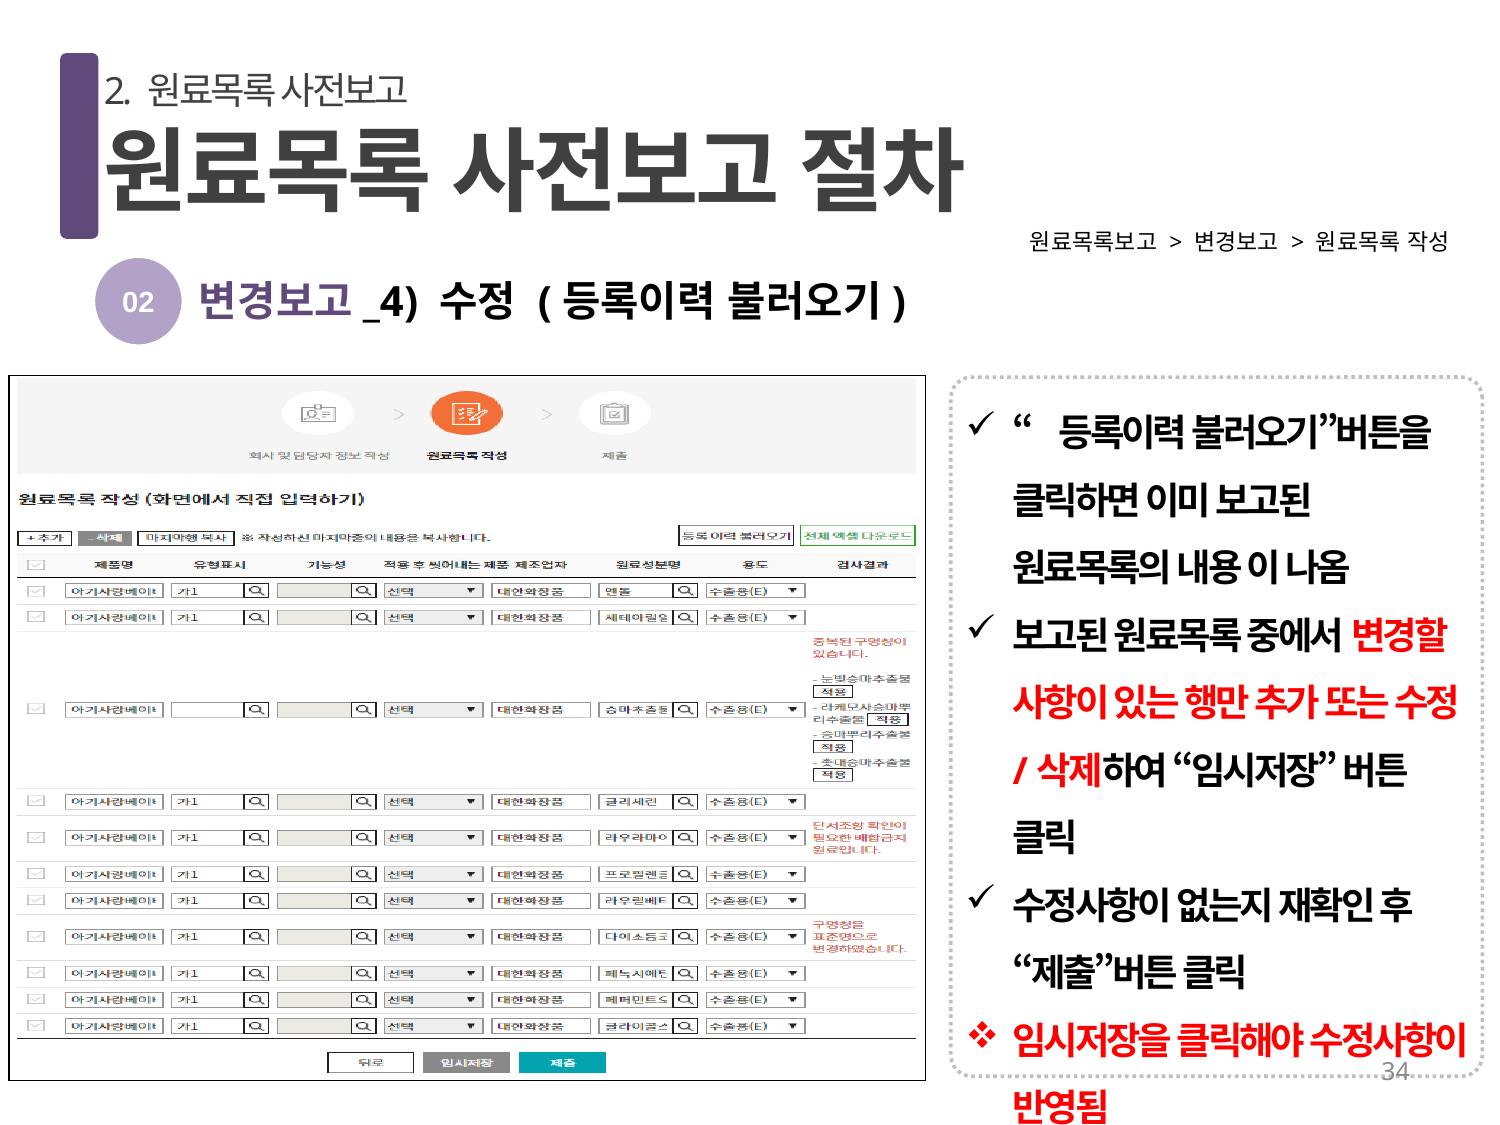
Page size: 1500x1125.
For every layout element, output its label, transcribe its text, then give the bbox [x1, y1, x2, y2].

text_box 02 [90, 253, 184, 350]
text_box 원료목록보고 > 변경보고 > 원료목록 작성 [1015, 219, 1465, 263]
text_box 변경보고_4) 수정 (등록이력 불러오기) [184, 267, 1270, 339]
picture [9, 375, 926, 1080]
text_box “등록이력 불러오기”버튼을 클릭하면 이미 보고된 원료목록의 내용 이 나옴 보고된 원료목록 중에서 변경할 사항이 있는 행만 추가 또는 수정/삭제하여 “임시저장” 버튼 클릭 수정사항이 없는지 재확인 후 “제출”버튼 클릭 임시저장을 클릭해야 수정사항이 반영됨 [950, 379, 1483, 1125]
text_box [58, 50, 101, 241]
slide_number 34 [1074, 1042, 1425, 1103]
text_box 2. 원료목록 사전보고 원료목록 사전보고 절차 [101, 60, 981, 230]
